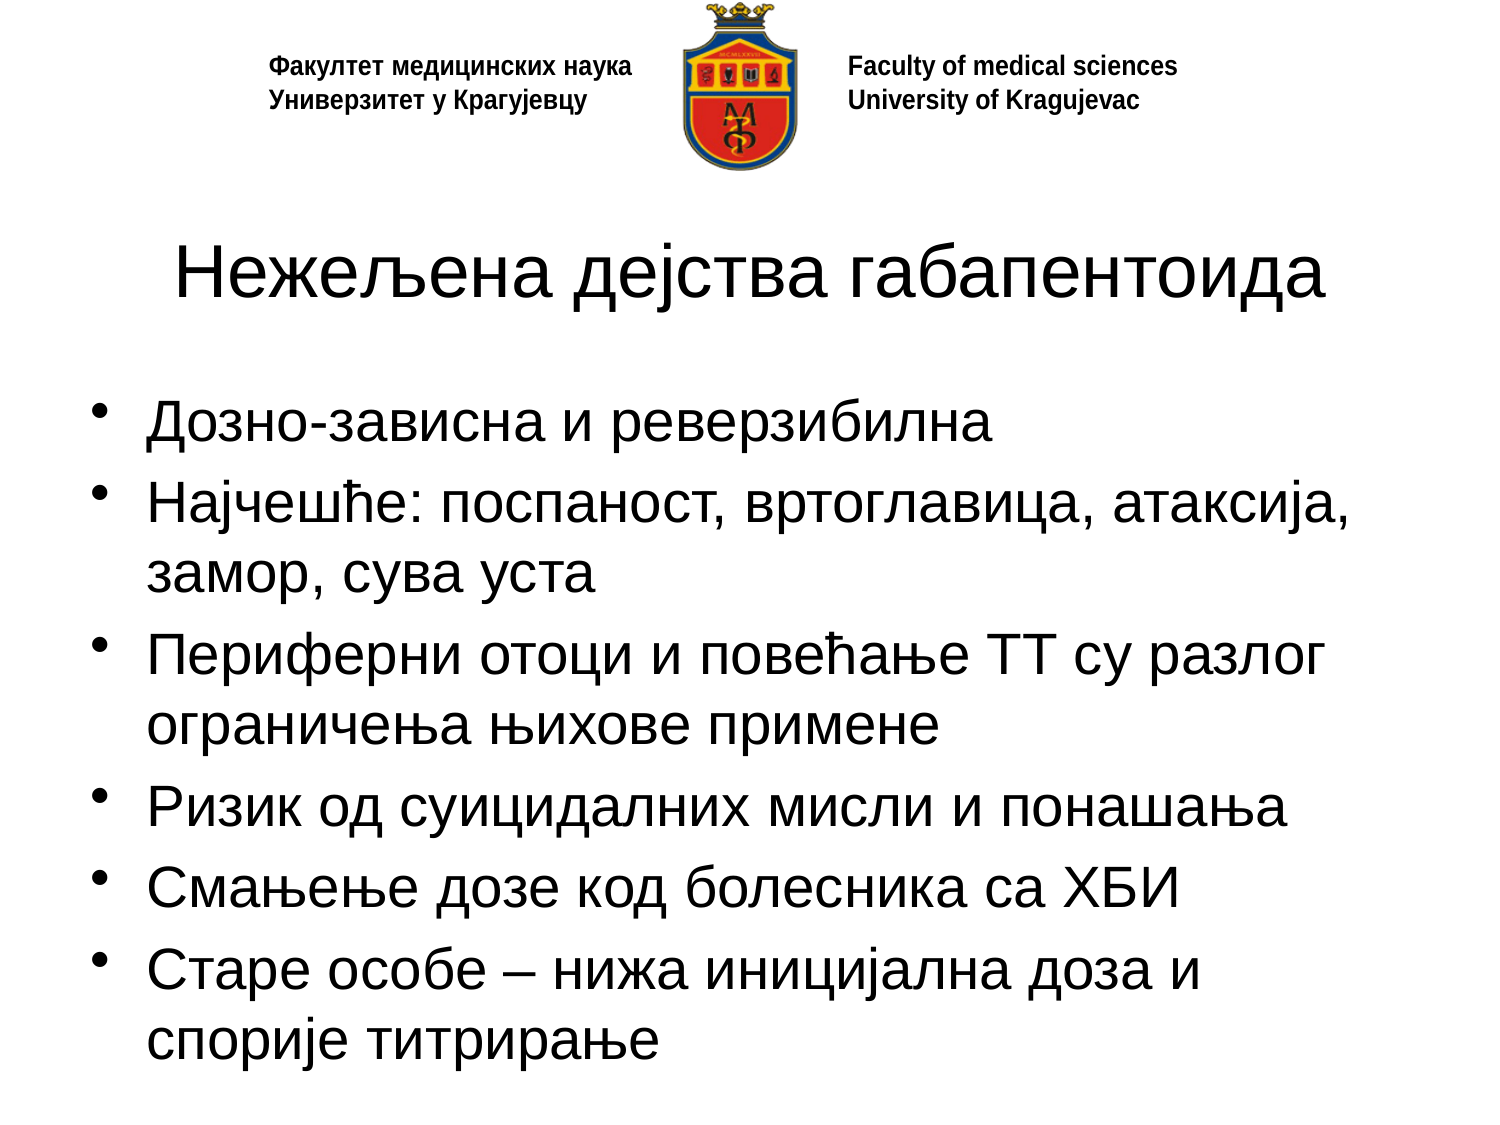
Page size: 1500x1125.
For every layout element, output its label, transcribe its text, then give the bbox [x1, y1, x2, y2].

title Нежељена дејства габапентоида [74, 173, 1426, 362]
list Дозно-зависна и реверзибилна Најчешће: поспаност, вртоглавица, атаксија, замор, сува уста Периферни отоци и повећање ТТ су разлог ограничења њихове примене Ризик од суицидалних мисли и понашања Смањење дозе код болесника са ХБИ Старе особе – нижа иницијална доза и спорије титрирање [74, 374, 1436, 1118]
